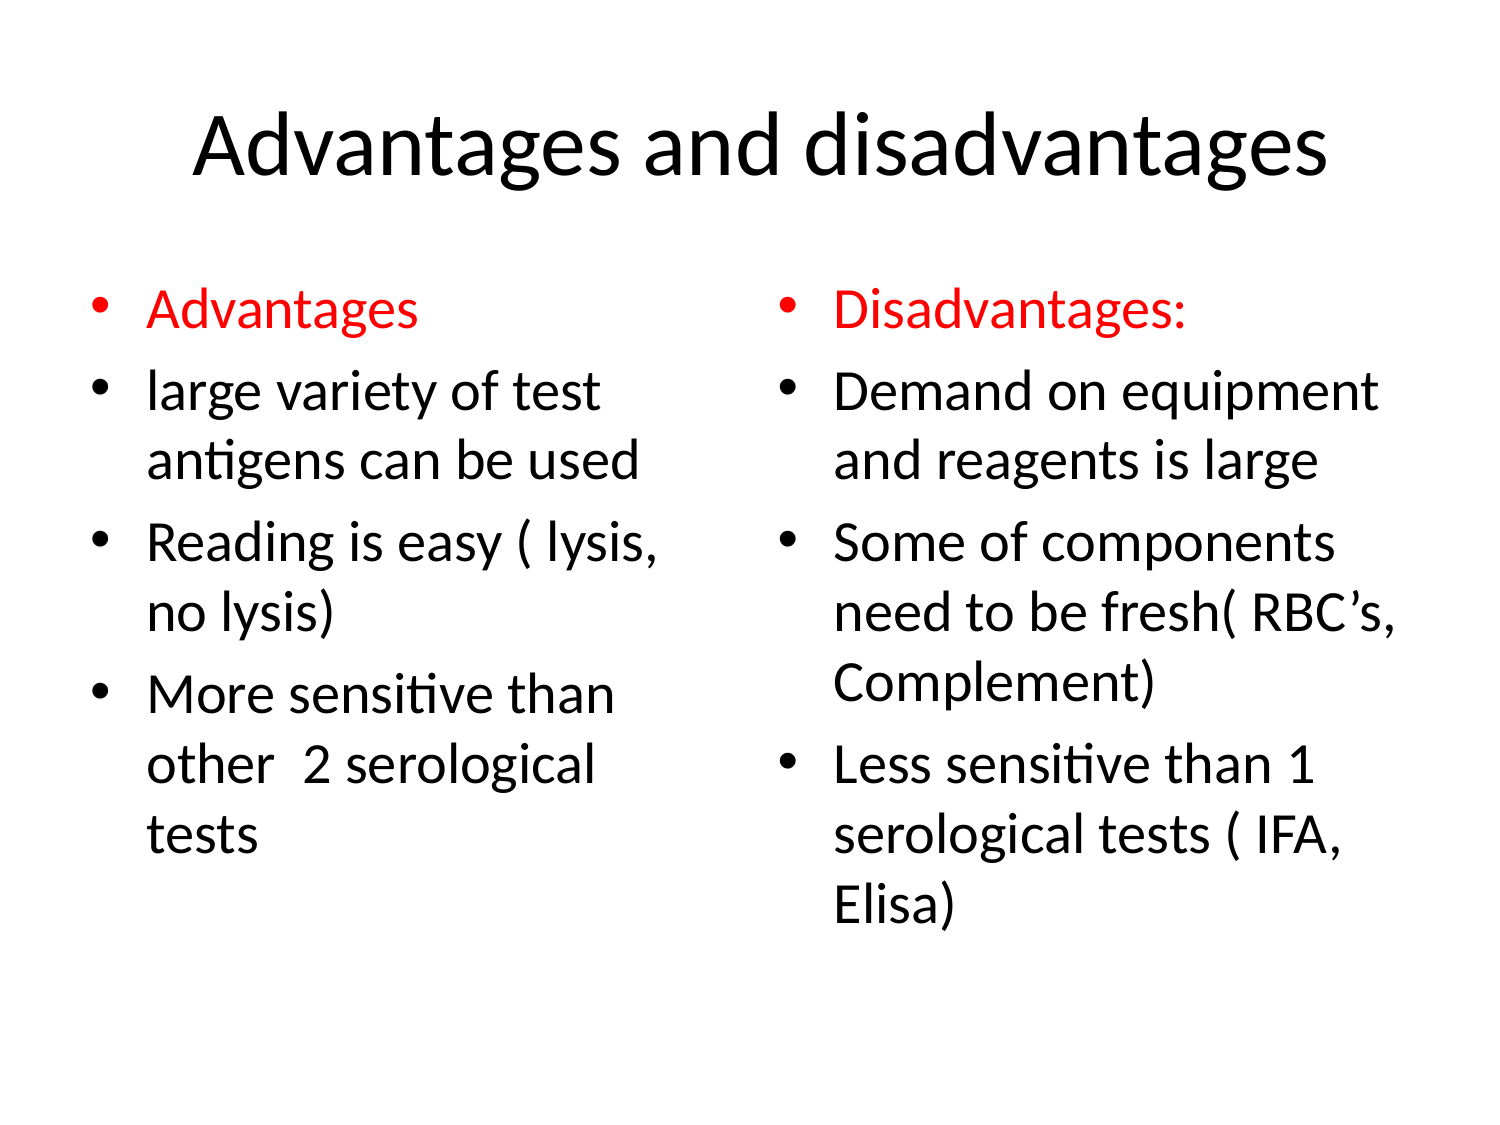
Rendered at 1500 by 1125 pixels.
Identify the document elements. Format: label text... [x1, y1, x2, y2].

title Advantages and disadvantages [75, 45, 1425, 233]
list Disadvantages: Demand on equipment and reagents is large Some of components need to be fresh( RBC’s, Complement) Less sensitive than 1 serological tests ( IFA, Elisa) [762, 262, 1425, 1005]
list Advantages large variety of test antigens can be used Reading is easy ( lysis, no lysis) More sensitive than other 2 serological tests [75, 262, 738, 1005]
